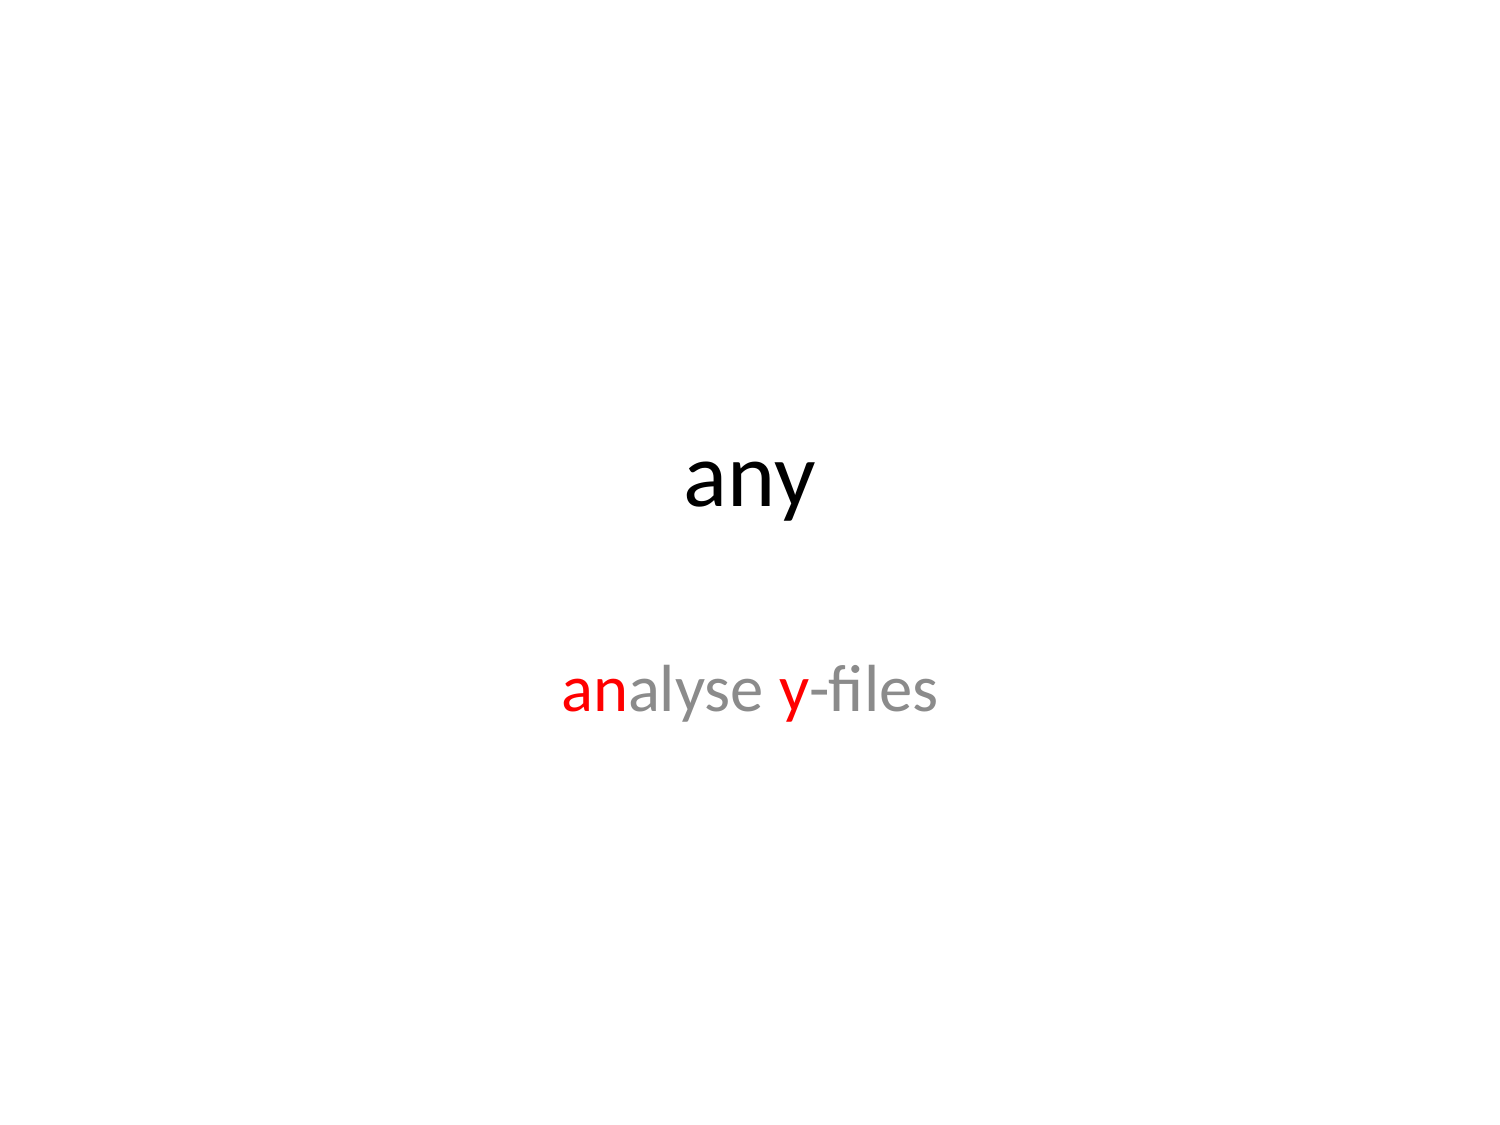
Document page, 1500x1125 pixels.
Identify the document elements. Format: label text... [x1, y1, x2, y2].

subtitle analyse y-files [225, 637, 1275, 925]
title any [112, 349, 1388, 591]
